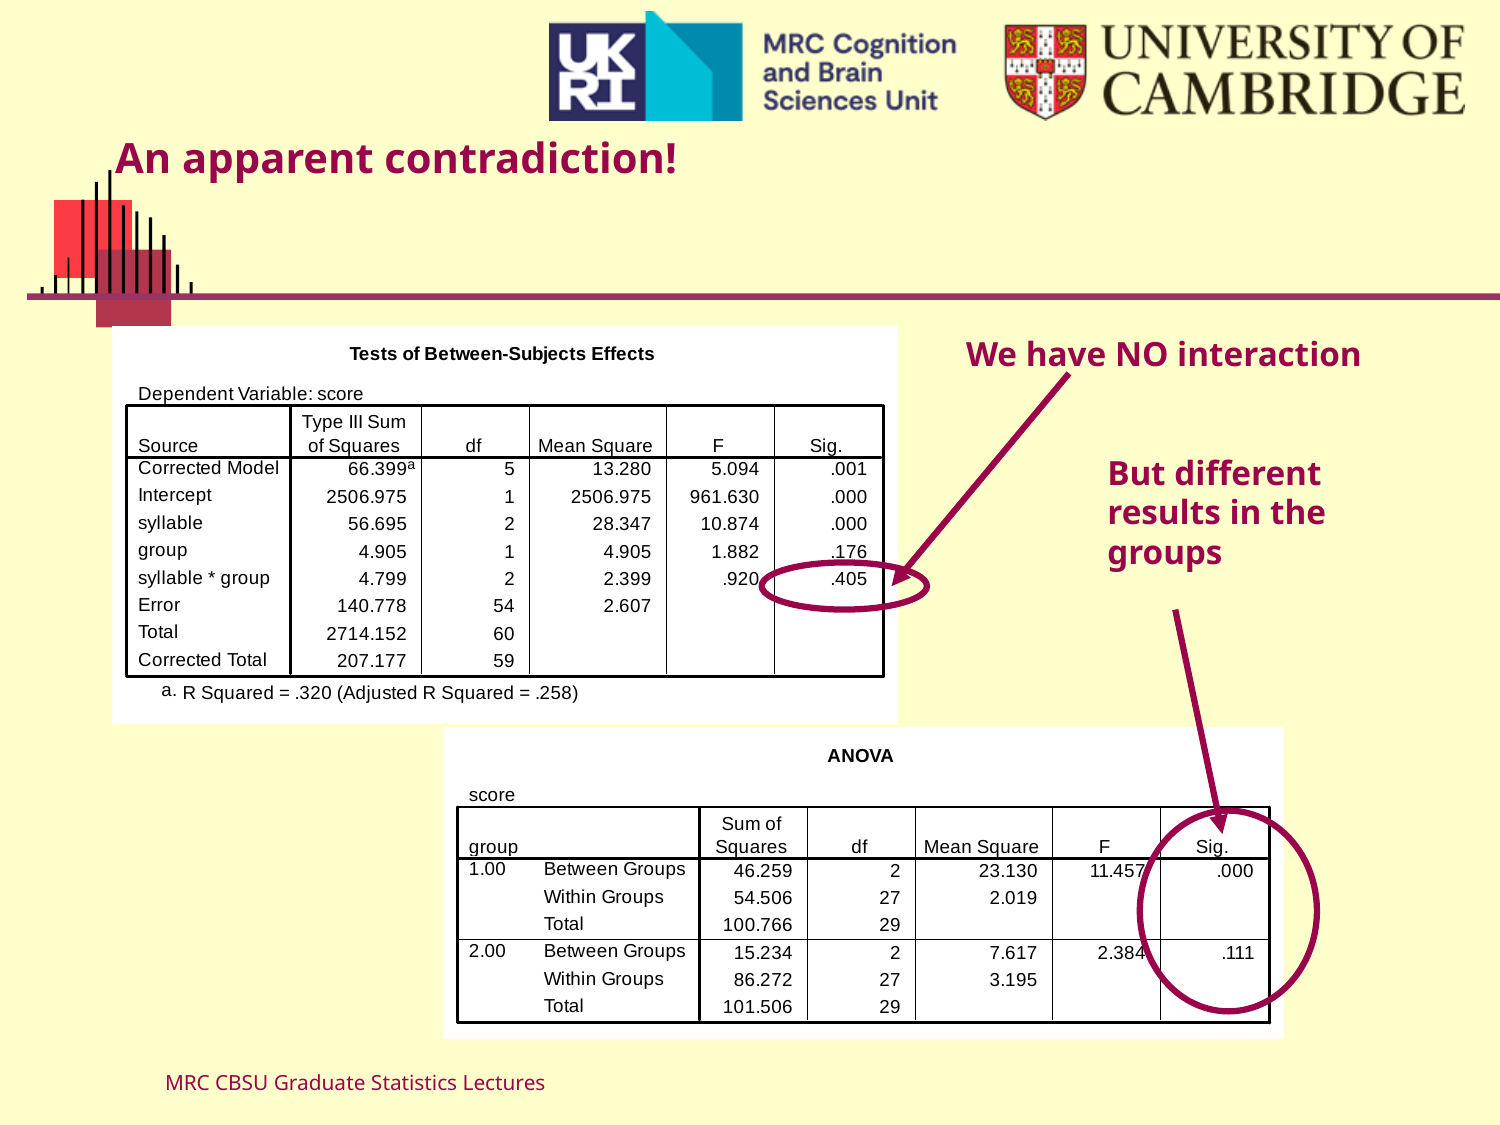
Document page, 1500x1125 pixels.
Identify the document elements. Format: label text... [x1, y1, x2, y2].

title An apparent contradiction! [100, 66, 951, 350]
picture [111, 326, 1318, 1051]
text_box But different results in the groups [1092, 444, 1436, 579]
text_box We have NO interaction [951, 326, 1378, 381]
picture [549, 11, 1465, 121]
footer MRC CBSU Graduate Statistics Lectures [149, 1062, 988, 1101]
